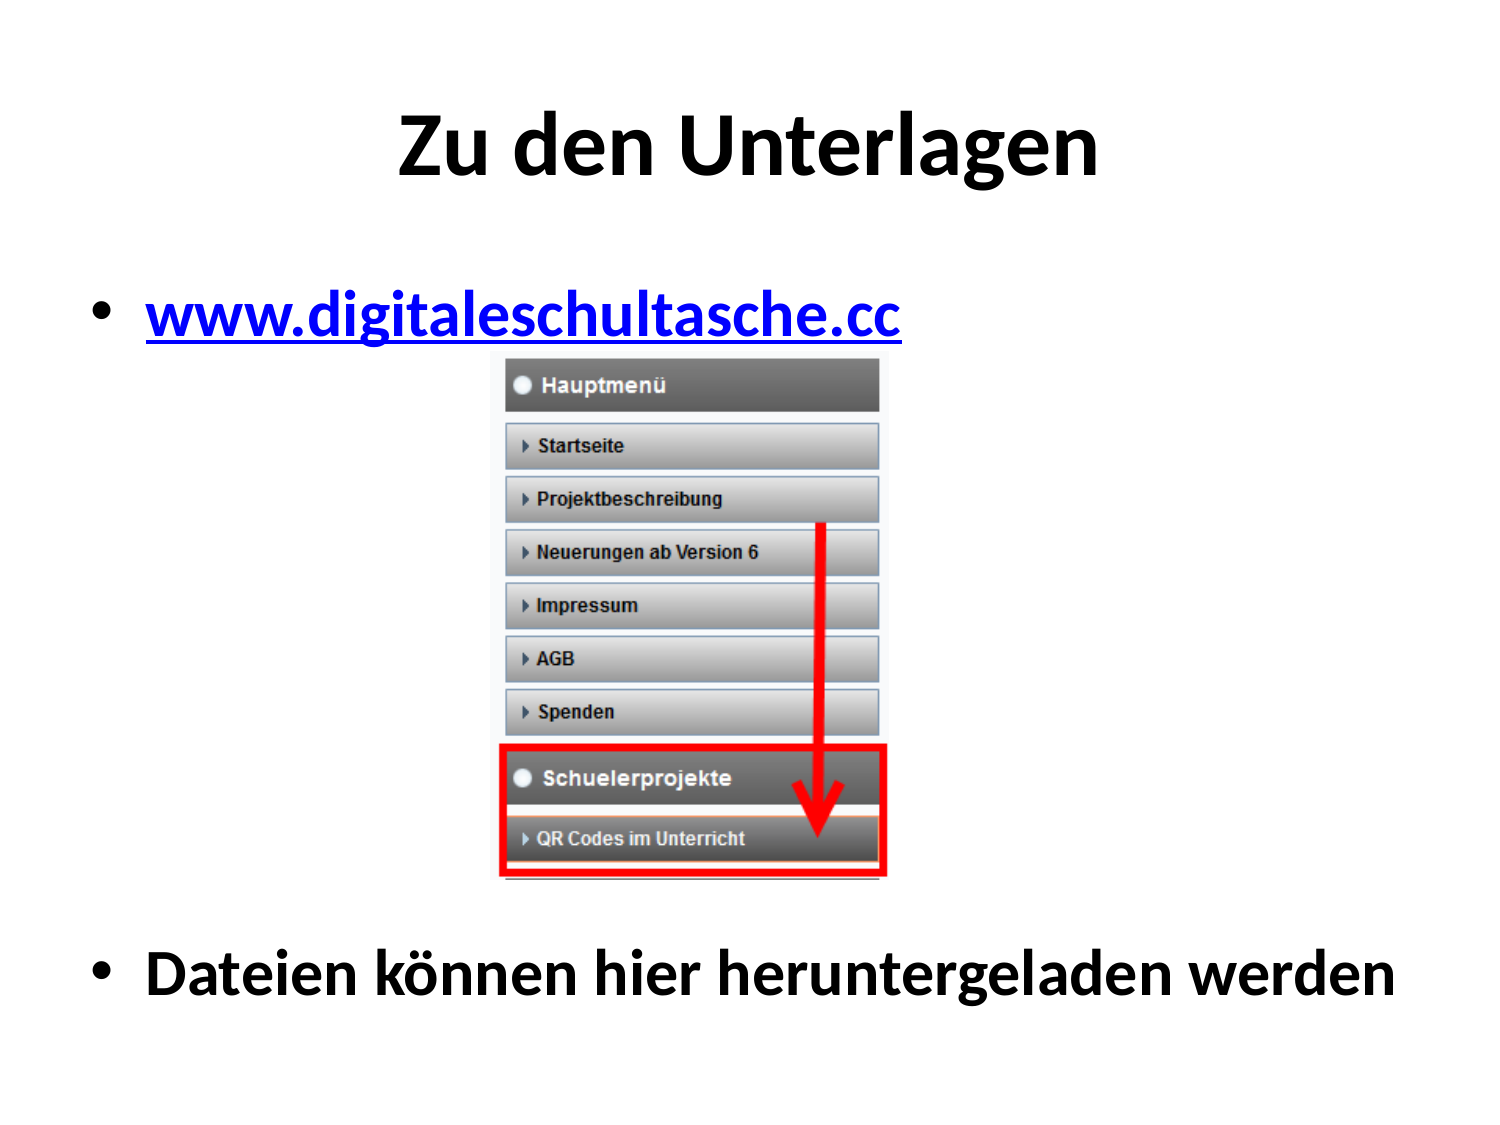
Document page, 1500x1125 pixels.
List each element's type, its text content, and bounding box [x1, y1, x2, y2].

title Zu den Unterlagen [75, 45, 1425, 233]
list www.digitaleschultasche.cc Dateien können hier heruntergeladen werden [75, 262, 1425, 1047]
picture [489, 351, 889, 880]
